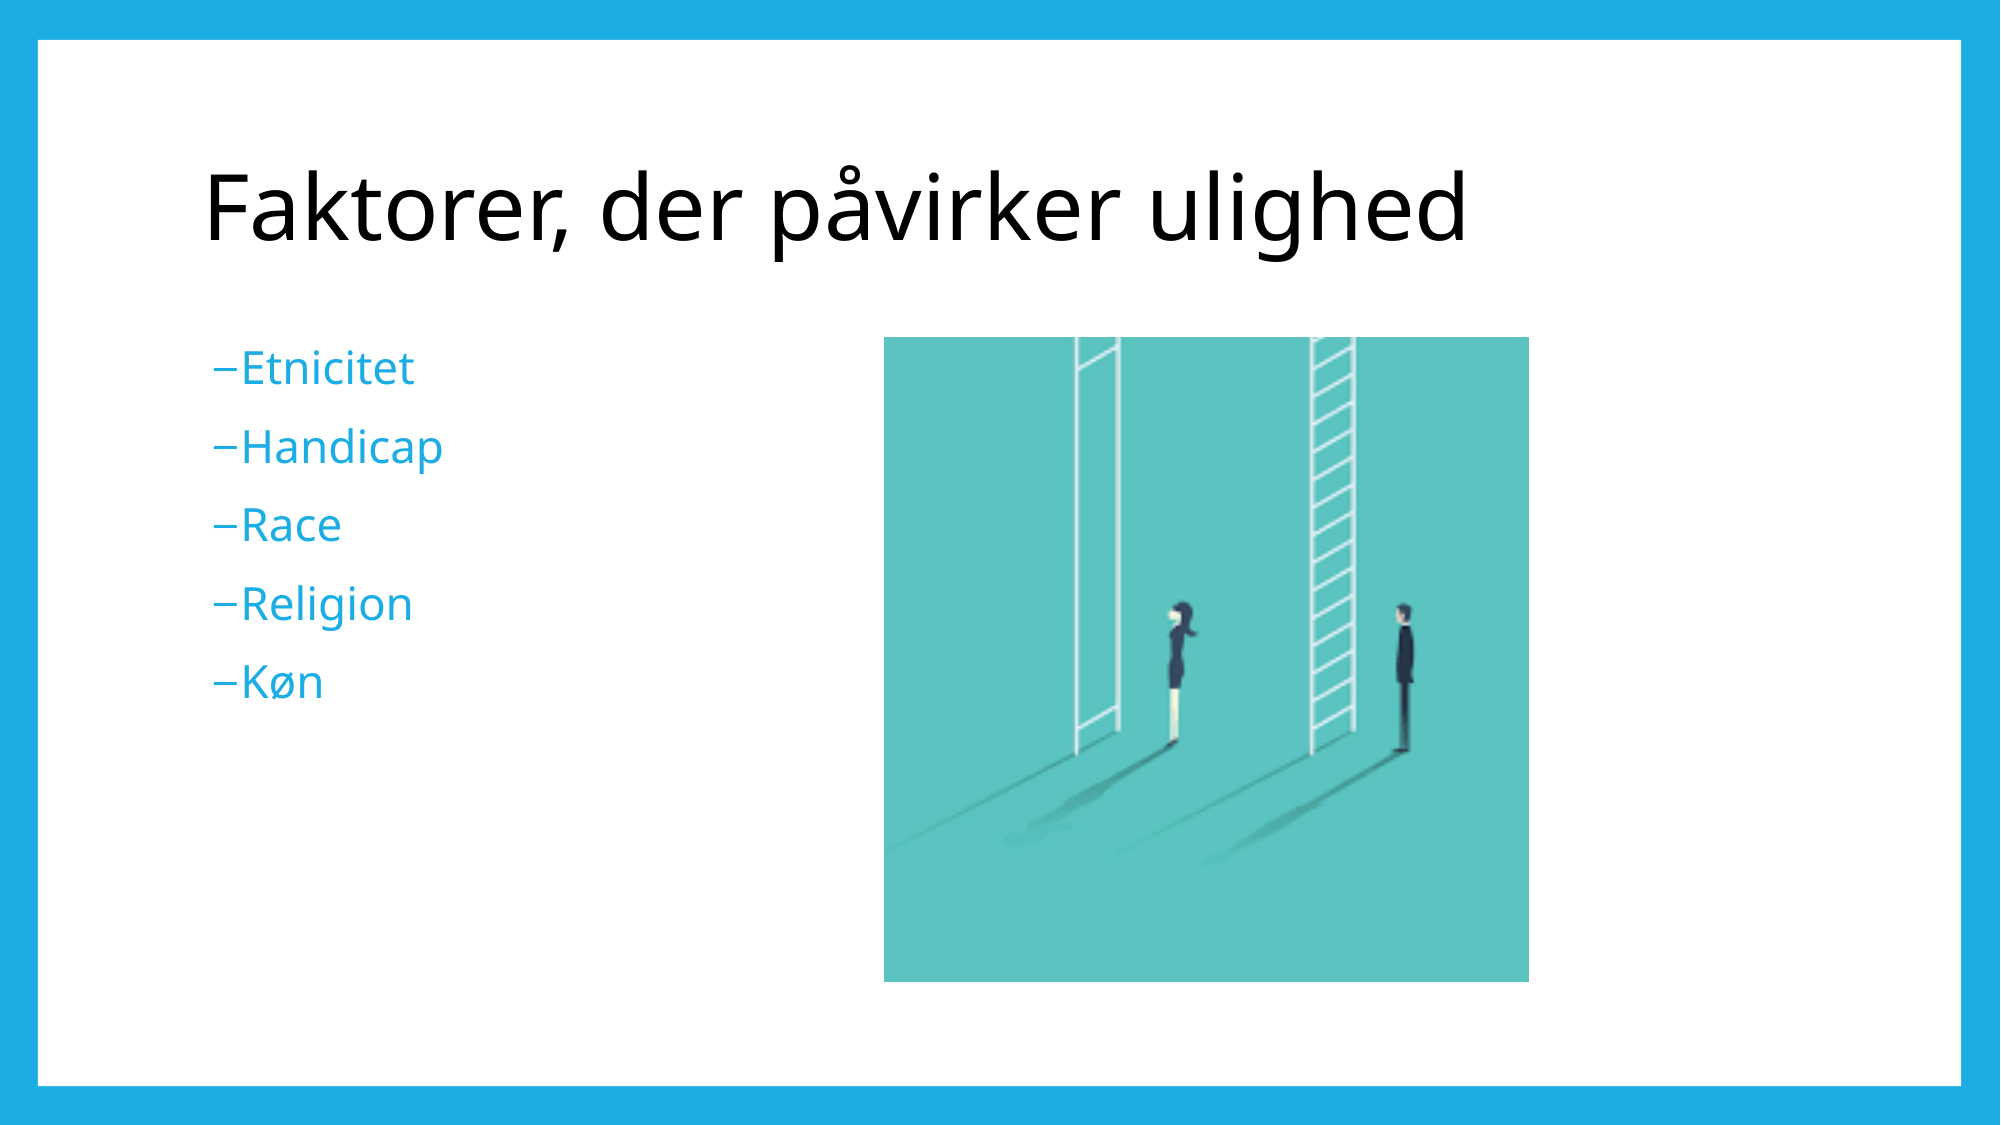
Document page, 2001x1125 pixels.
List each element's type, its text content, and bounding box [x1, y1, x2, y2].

title Faktorer, der påvirker ulighed [187, 99, 1808, 323]
picture [884, 337, 1529, 982]
list Etnicitet Handicap Race Religion Køn [187, 337, 1808, 1000]
